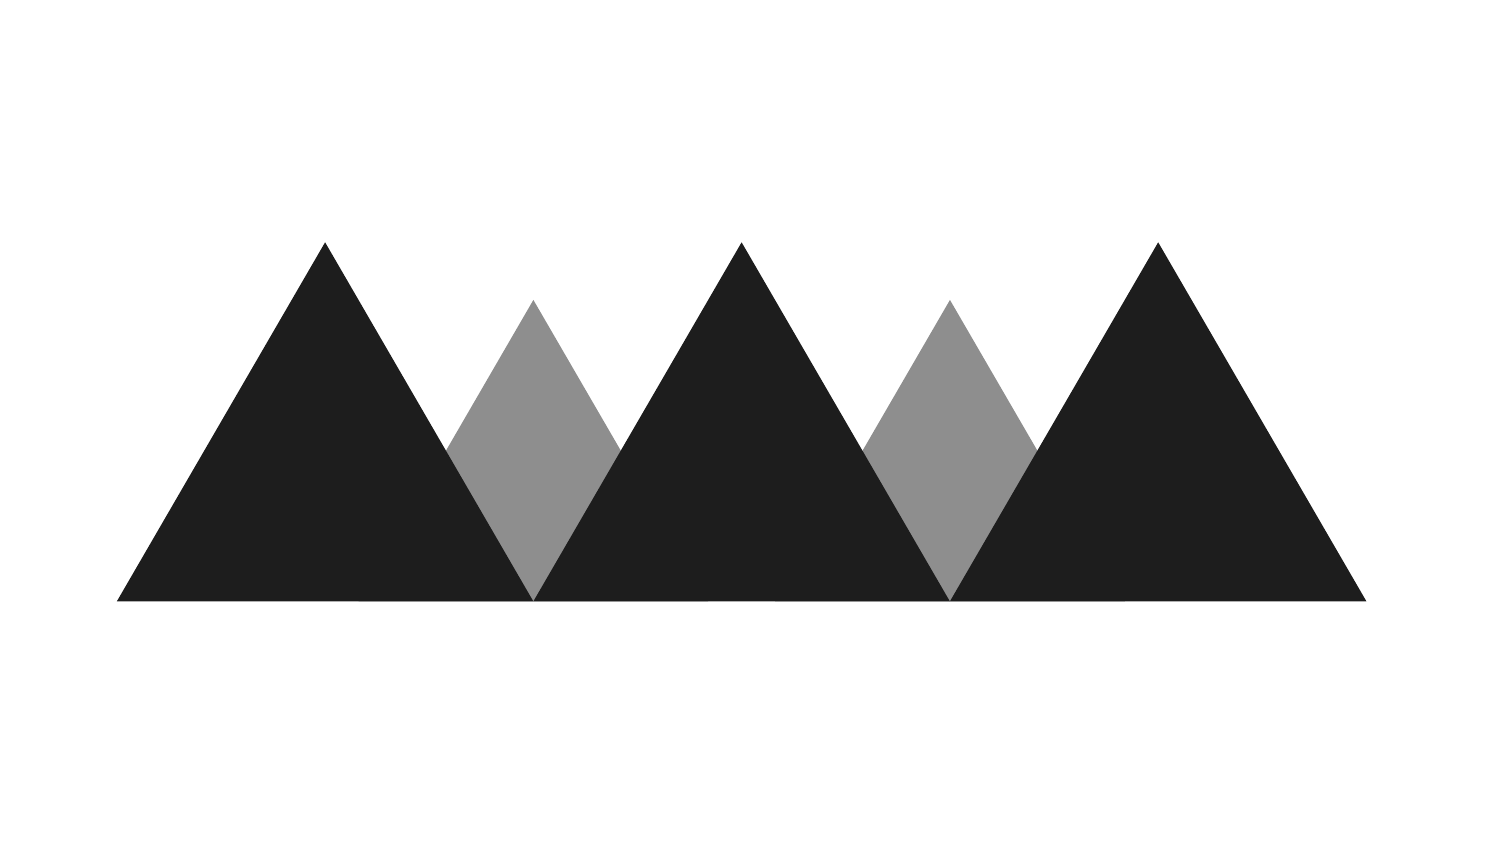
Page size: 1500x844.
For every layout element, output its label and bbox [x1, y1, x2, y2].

text_box [114, 240, 533, 604]
text_box [863, 297, 1037, 595]
text_box [531, 240, 950, 604]
text_box [948, 240, 1369, 604]
text_box [446, 297, 621, 596]
